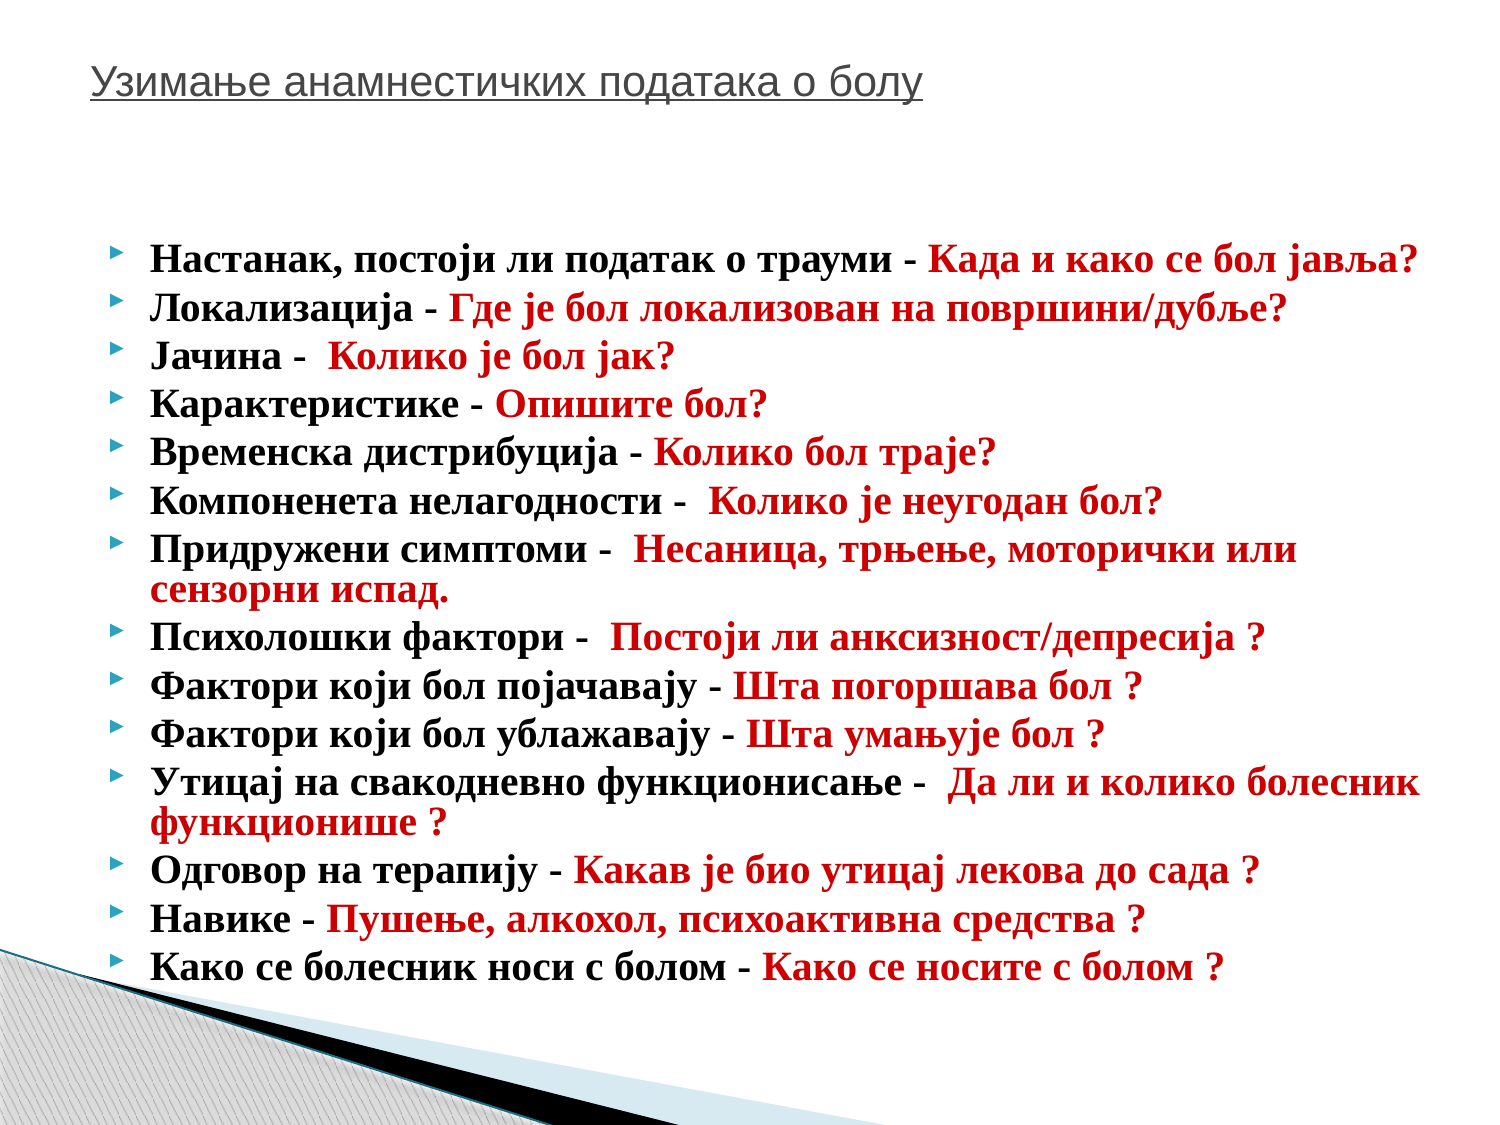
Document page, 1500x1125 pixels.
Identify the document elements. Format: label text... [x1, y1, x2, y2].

title Узимање анамнестичких података о болу [75, 45, 1425, 113]
list Настанак, постоји ли податак о трауми - Када и како се бол јавља? Локализација - Где је бол локализован на површини/дубље? Јачина - Колико је бол јак? Карактеристике - Опишите бол? Временска дистрибуција - Колико бол траје? Компоненета нелагодности - Колико је неугодан бол? Придружени симптоми - Несаница, трњење, моторички или сензорни испад. Психолошки фактори - Постоји ли анксизност/депресија ? Фактори који бол појачавају - Шта погоршава бол ? Фактори који бол ублажавају - Шта умањује бол ? Утицај на свакодневно функционисање - Да ли и колико болесник функционише ? Одговор на терапију - Какав је био утицај лекова до сада ? Навике - Пушење, алкохол, психоактивна средства ? Како се болесник носи с болом - Како се носите с болом ? [75, 174, 1463, 1075]
